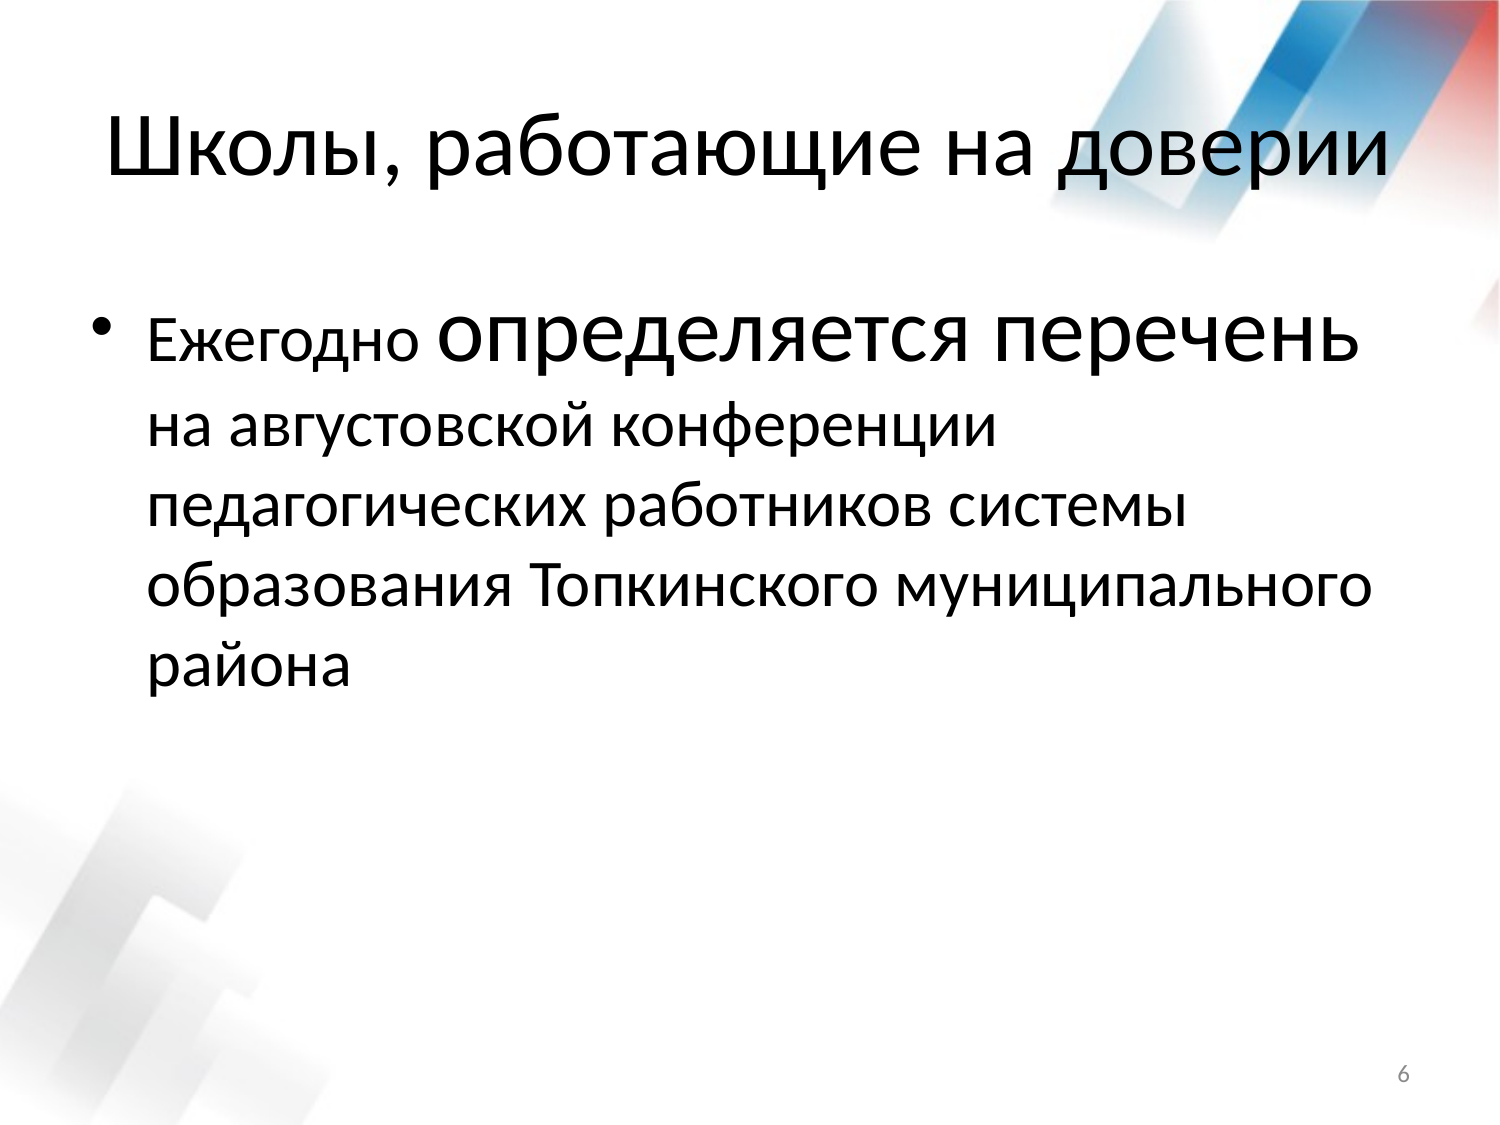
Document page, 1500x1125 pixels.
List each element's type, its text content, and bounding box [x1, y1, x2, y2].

title Школы, работающие на доверии [75, 45, 1425, 233]
slide_number 6 [1074, 1042, 1425, 1103]
list Ежегодно определяется перечень на августовской конференции педагогических работников системы образования Топкинского муниципального района [75, 262, 1425, 1005]
picture [0, 0, 1500, 1125]
